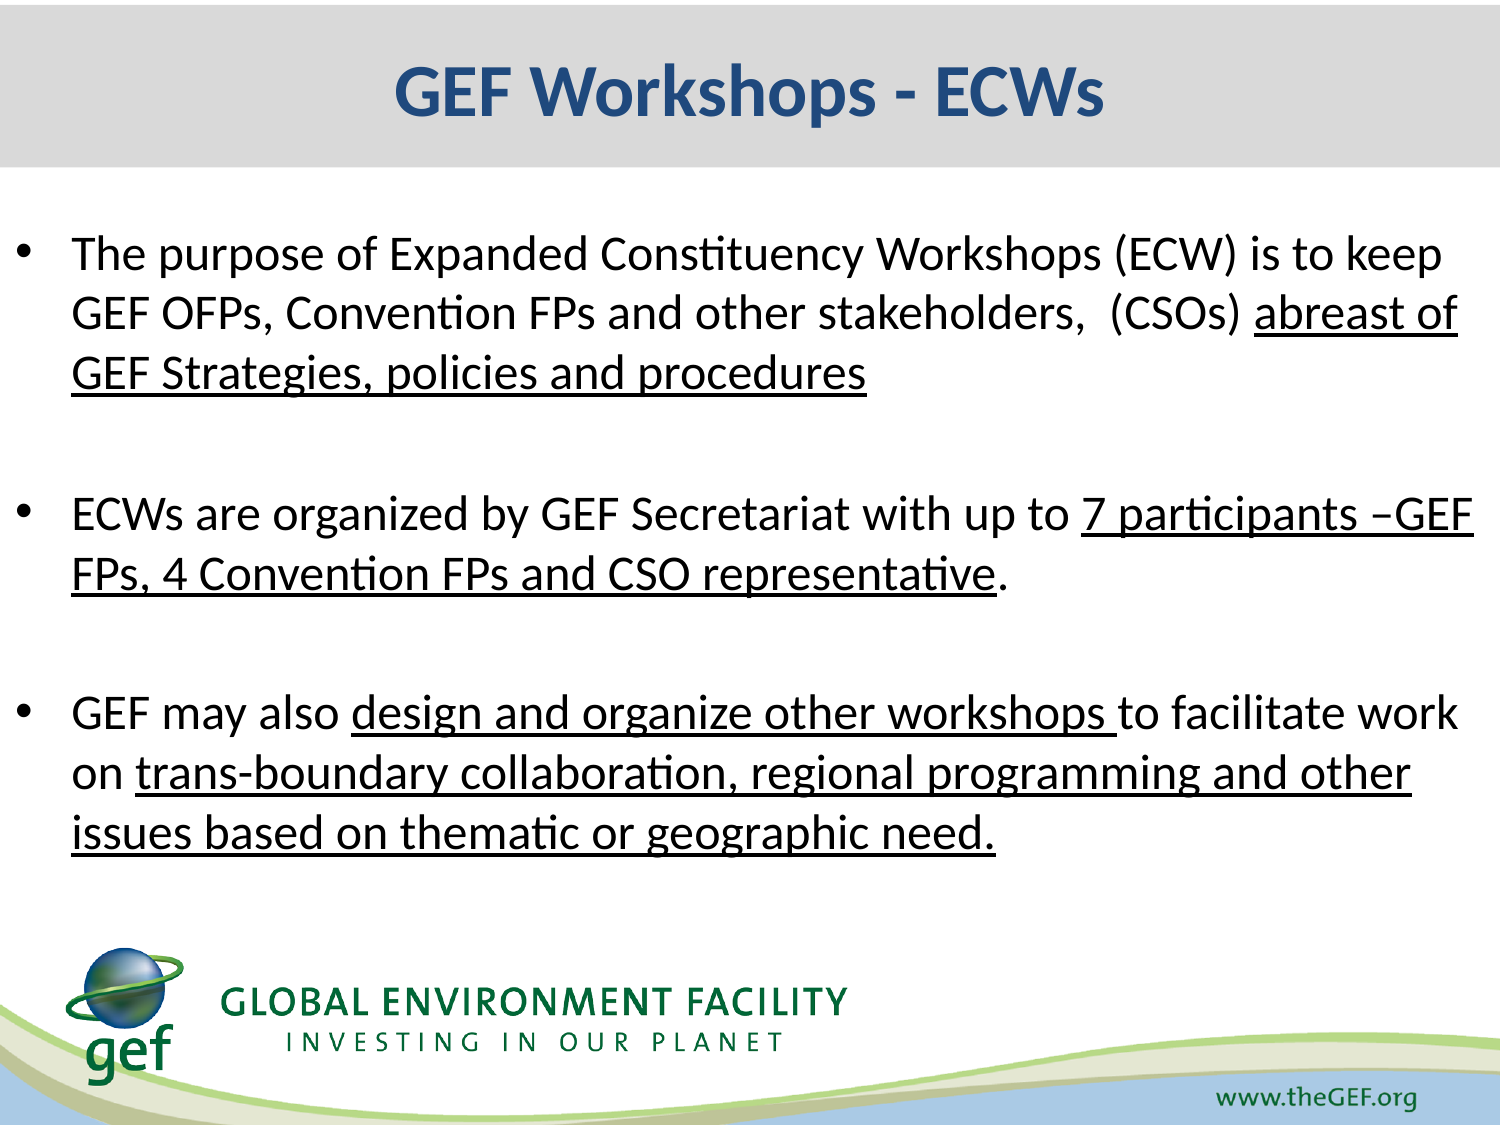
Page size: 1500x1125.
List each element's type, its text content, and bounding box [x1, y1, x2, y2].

list The purpose of Expanded Constituency Workshops (ECW) is to keep GEF OFPs, Convention FPs and other stakeholders, (CSOs) abreast of GEF Strategies, policies and procedures ECWs are organized by GEF Secretariat with up to 7 participants –GEF FPs, 4 Convention FPs and CSO representative. GEF may also design and organize other workshops to facilitate work on trans-boundary collaboration, regional programming and other issues based on thematic or geographic need. [0, 212, 1500, 913]
picture [0, 920, 1500, 1125]
title GEF Workshops - ECWs [0, 4, 1500, 168]
